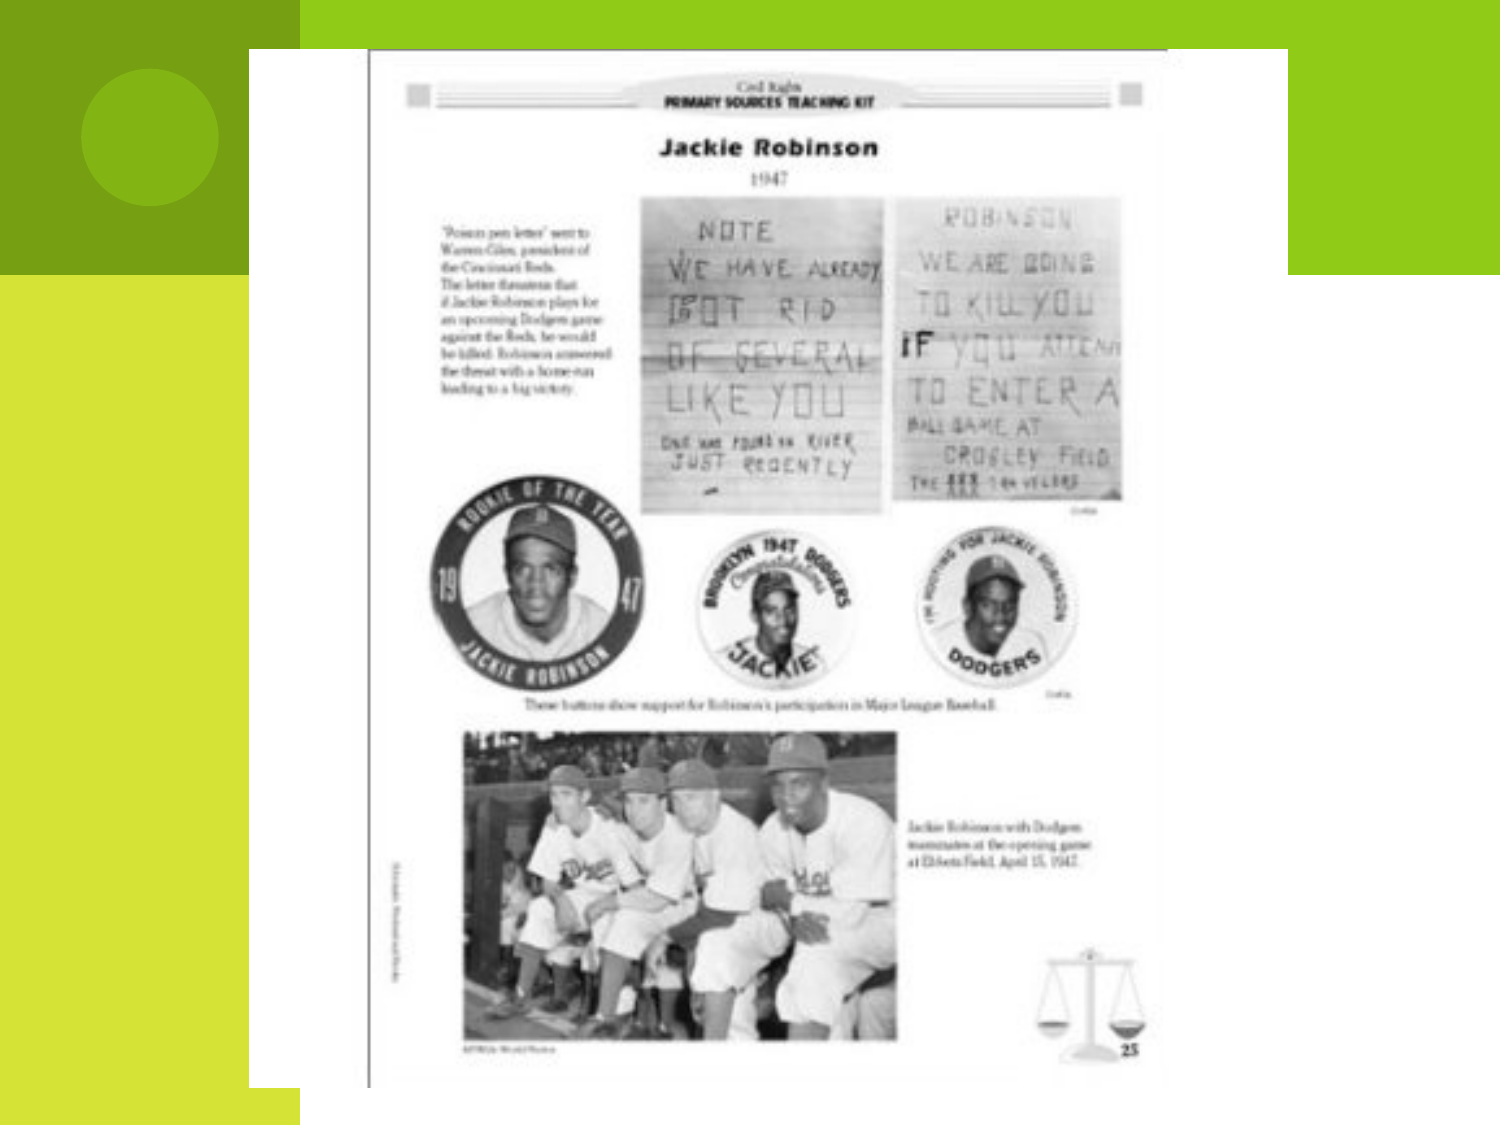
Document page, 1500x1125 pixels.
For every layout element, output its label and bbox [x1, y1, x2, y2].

picture [249, 49, 1288, 1088]
